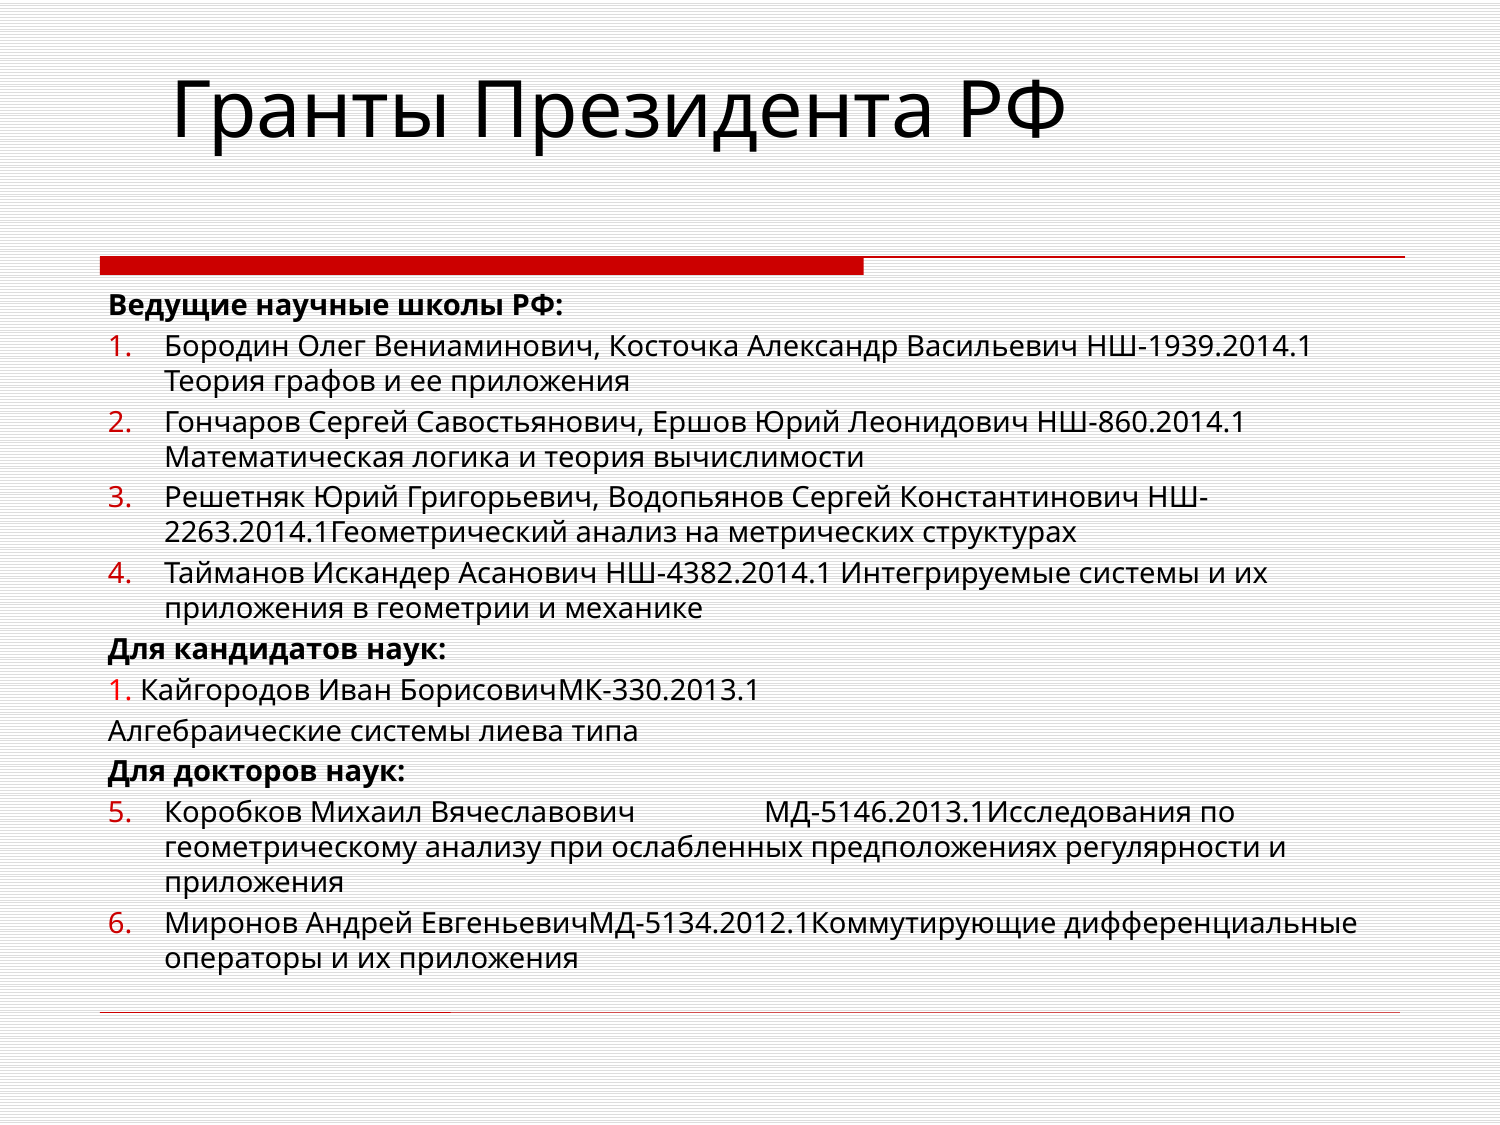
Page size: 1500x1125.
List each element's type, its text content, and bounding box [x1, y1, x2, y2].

list Ведущие научные школы РФ: Бородин Олег Вениаминович, Косточка Александр Васильевич НШ-1939.2014.1 Теория графов и ее приложения Гончаров Сергей Савостьянович, Ершов Юрий Леонидович НШ-860.2014.1 Математическая логика и теория вычислимости Решетняк Юрий Григорьевич, Водопьянов Сергей Константинович НШ-2263.2014.1Геометрический анализ на метрических структурах Тайманов Искандер Асанович НШ-4382.2014.1 Интегрируемые системы и их приложения в геометрии и механике Для кандидатов наук: 1. Кайгородов Иван Борисович МК-330.2013.1 Алгебраические системы лиева типа Для докторов наук: Коробков Михаил Вячеславович МД-5146.2013.1Исследования по геометрическому анализу при ослабленных предположениях регулярности и приложения Миронов Андрей ЕвгеньевичМД-5134.2012.1Коммутирующие дифференциальные операторы и их приложения [92, 278, 1406, 988]
title Гранты Президента РФ [93, 49, 1407, 162]
